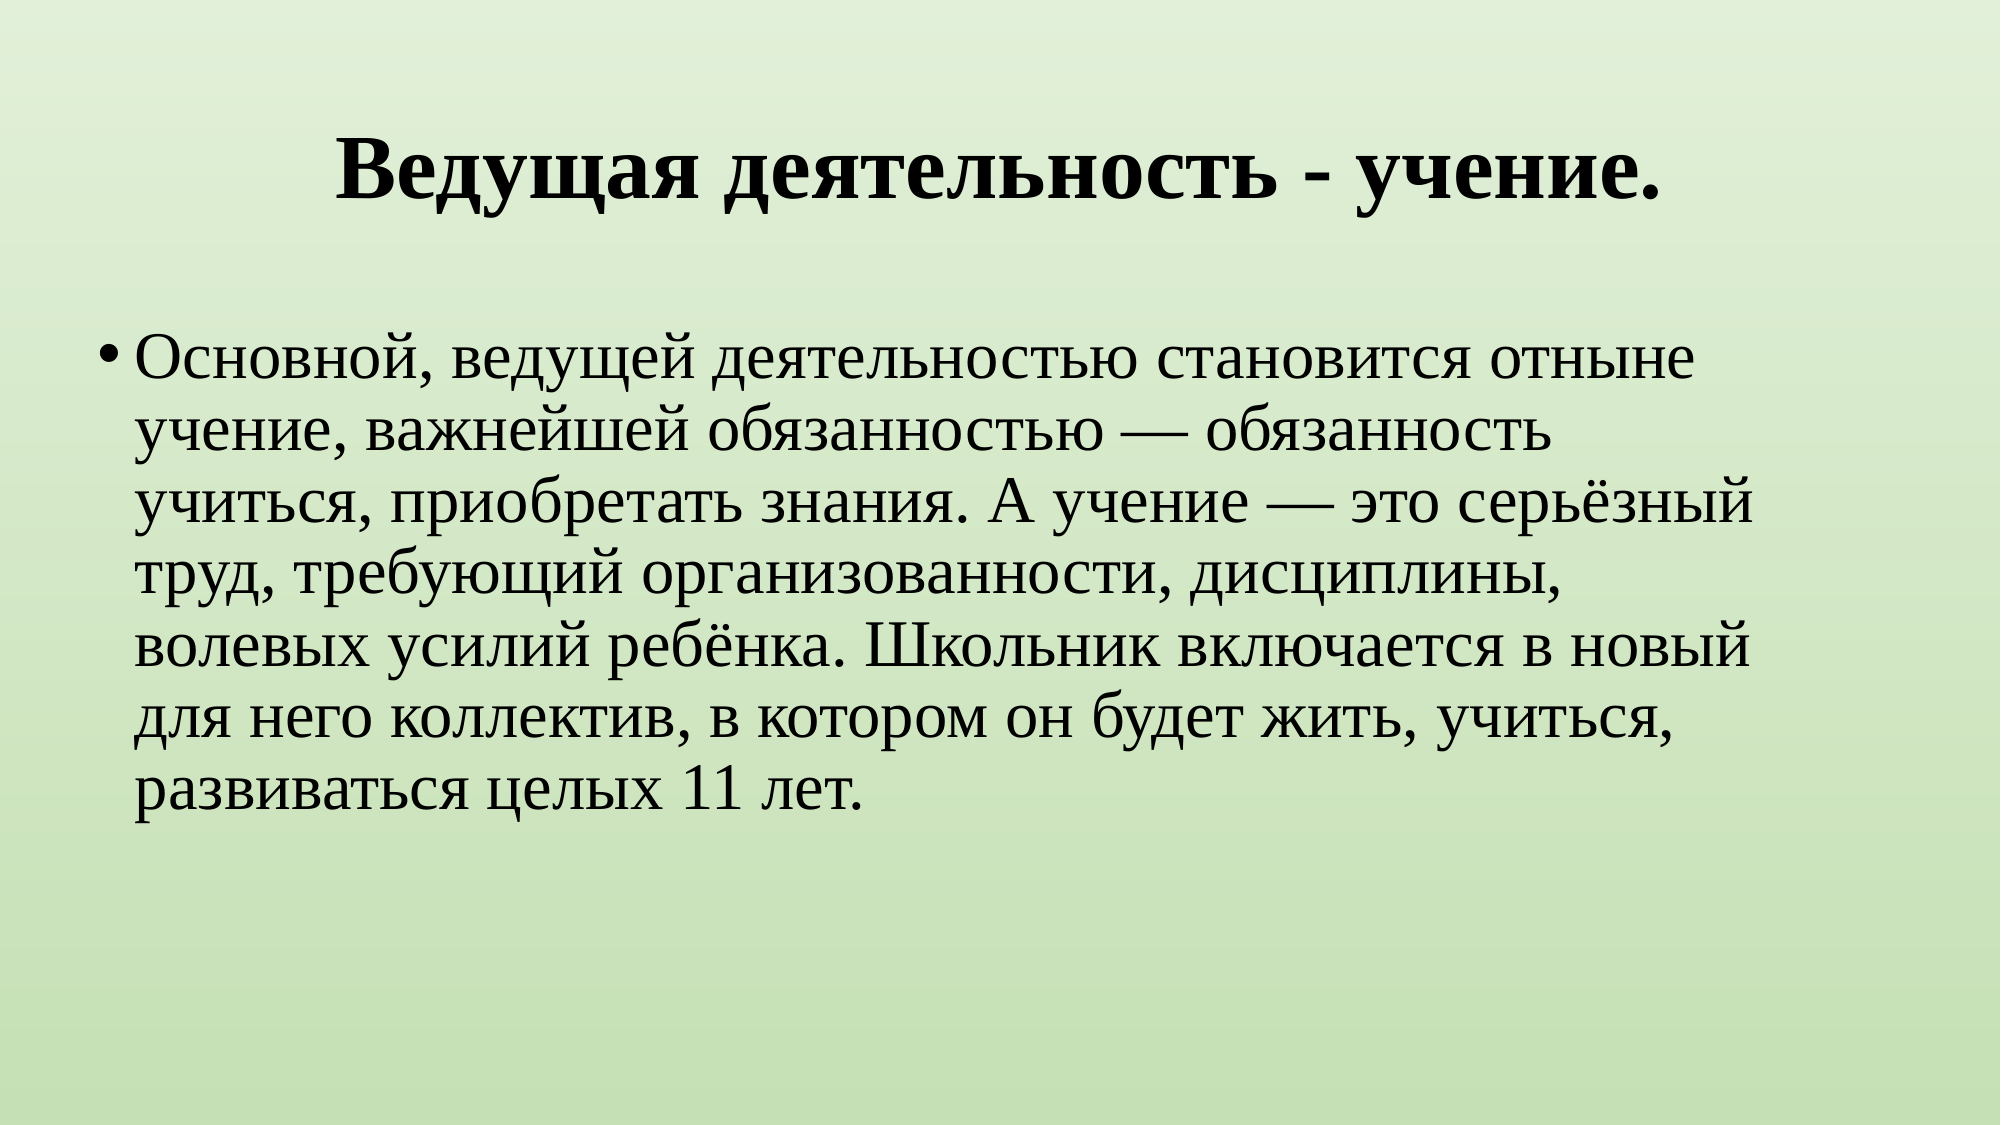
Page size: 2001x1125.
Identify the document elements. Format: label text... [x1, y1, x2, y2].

title Ведущая деятельность - учение. [137, 59, 1863, 278]
list Основной, ведущей деятельностью становится отныне учение, важнейшей обязанностью — обязанность учиться, приобретать знания. А учение — это серьёзный труд, требующий организованности, дисциплины, волевых усилий ребёнка. Школьник включается в новый для него коллектив, в котором он будет жить, учиться, развиваться целых 11 лет. [82, 313, 1808, 1027]
